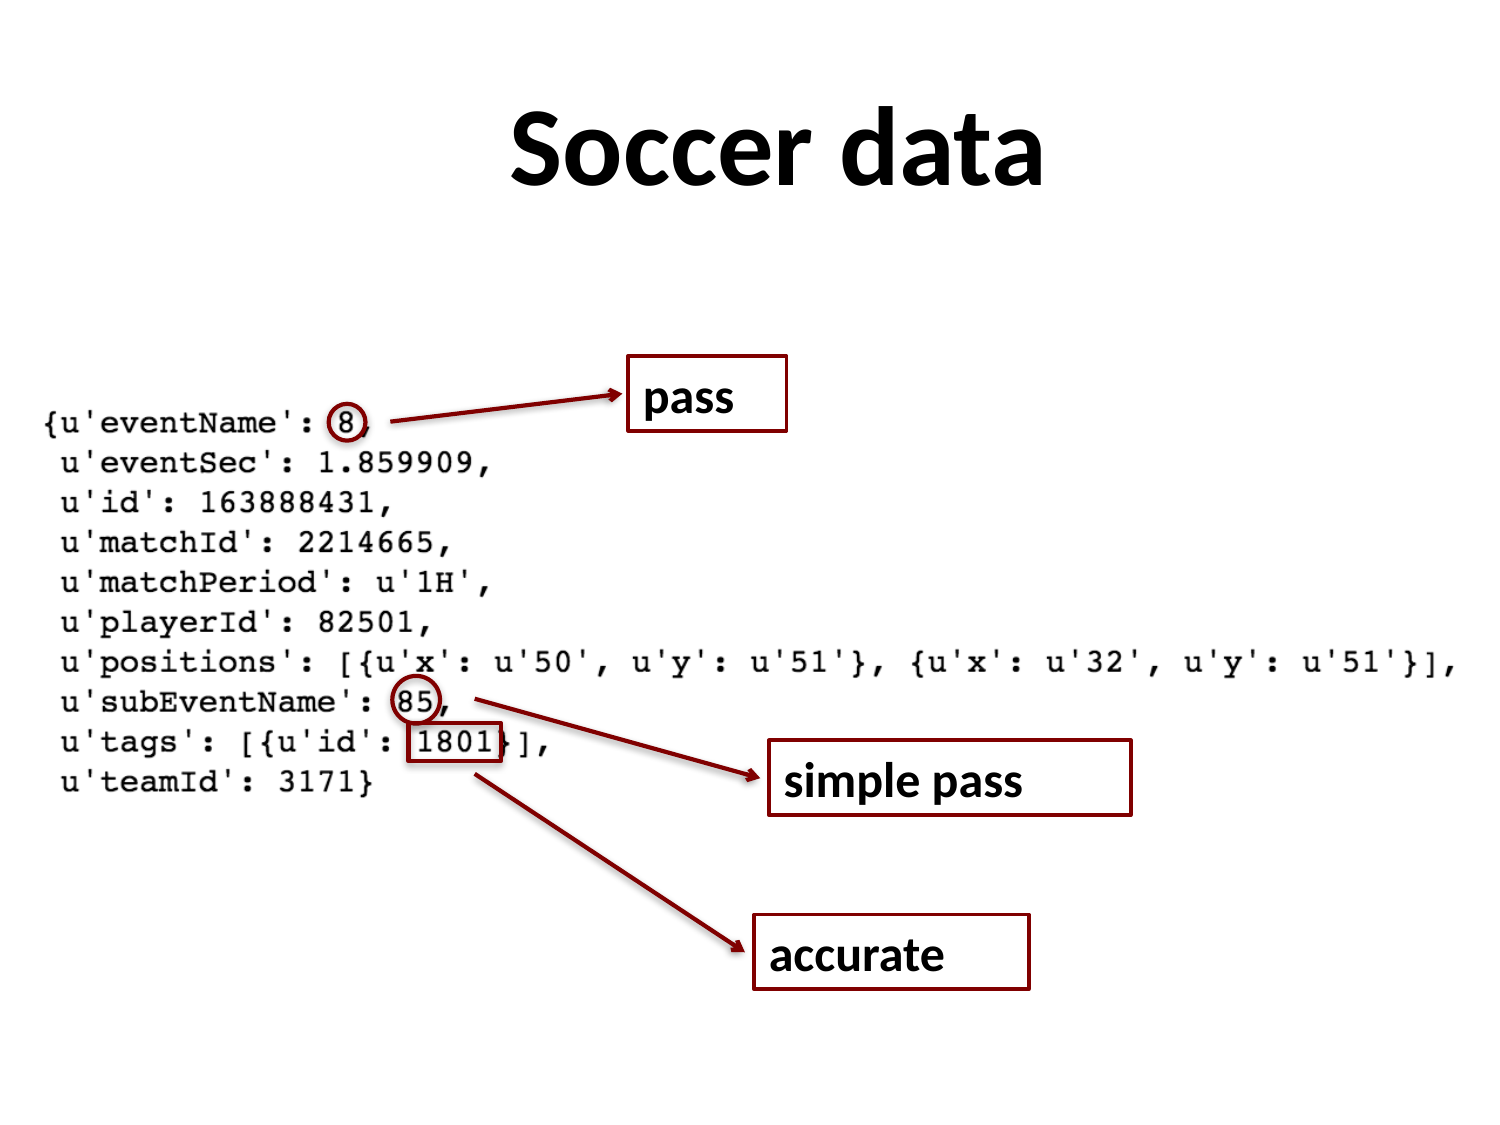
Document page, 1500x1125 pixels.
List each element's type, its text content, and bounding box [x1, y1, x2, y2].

text_box pass [628, 355, 787, 393]
text_box [607, 387, 622, 393]
text_box accurate [754, 914, 1029, 990]
text_box [546, 824, 745, 953]
text_box Soccer data [323, 65, 1235, 215]
picture [36, 394, 1482, 815]
